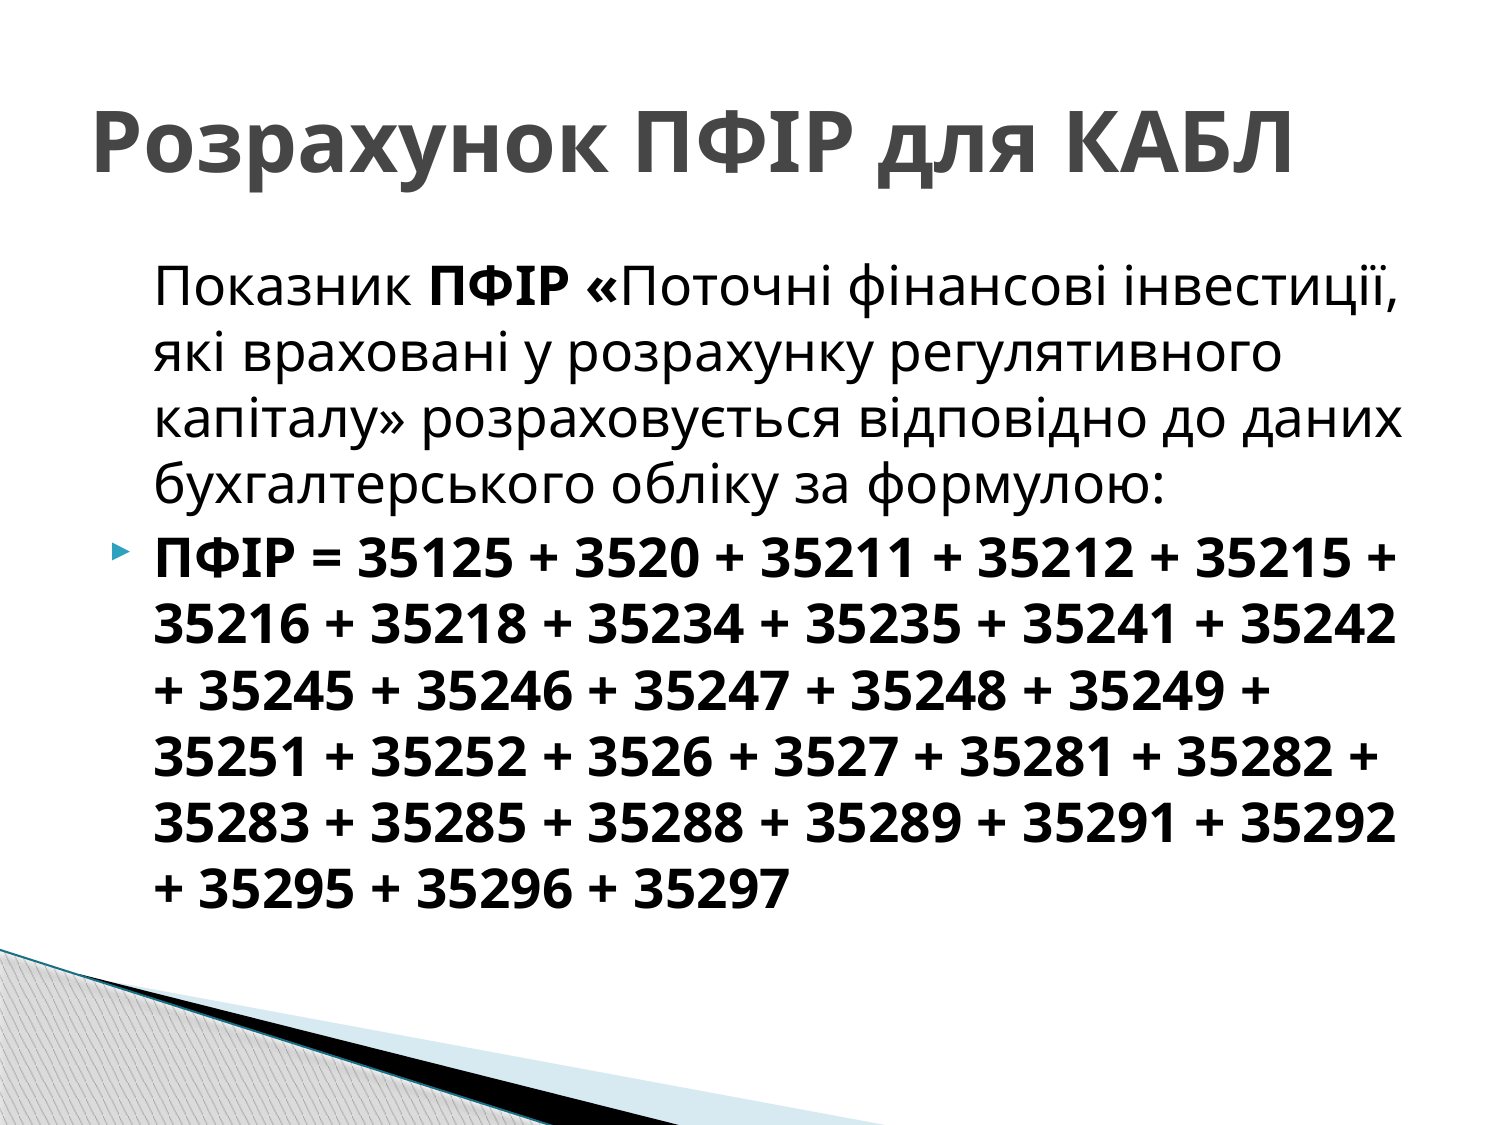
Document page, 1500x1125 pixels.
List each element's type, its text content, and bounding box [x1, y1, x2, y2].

list Показник ПФІР «Поточні фінансові інвестиції, які враховані у розрахунку регулятивного капіталу» розраховується відповідно до даних бухгалтерського обліку за формулою: ПФІР = 35125 + 3520 + 35211 + 35212 + 35215 + 35216 + 35218 + 35234 + 35235 + 35241 + 35242 + 35245 + 35246 + 35247 + 35248 + 35249 + 35251 + 35252 + 3526 + 3527 + 35281 + 35282 + 35283 + 35285 + 35288 + 35289 + 35291 + 35292 + 35295 + 35296 + 35297 [75, 243, 1425, 986]
title Розрахунок ПФІР для КАБЛ [75, 45, 1425, 233]
